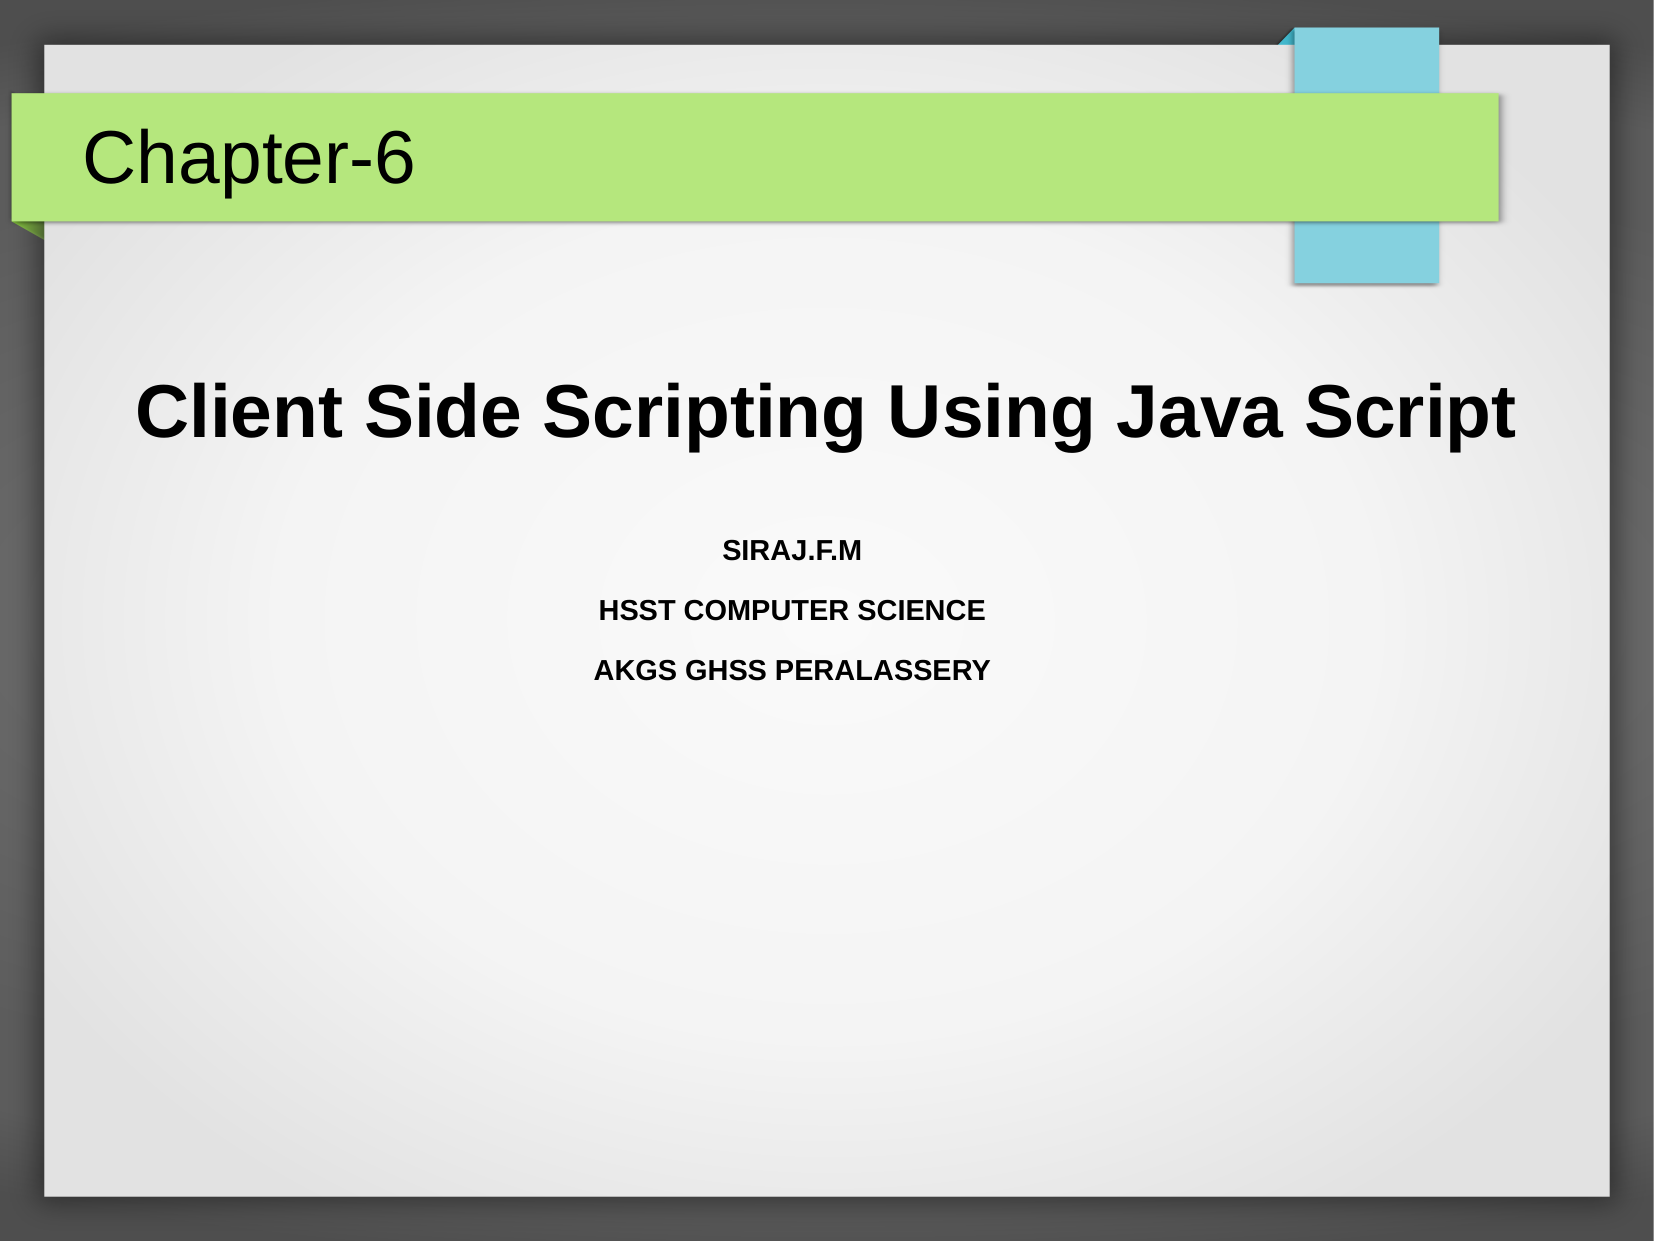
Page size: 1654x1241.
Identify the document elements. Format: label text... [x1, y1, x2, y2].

picture [0, 0, 1654, 1241]
text_box SIRAJ.F.M HSST COMPUTER SCIENCE AKGS GHSS PERALASSERY [578, 519, 1007, 715]
text_box Chapter-6 [82, 108, 1264, 199]
text_box Client Side Scripting Using Java Script [82, 362, 1571, 453]
